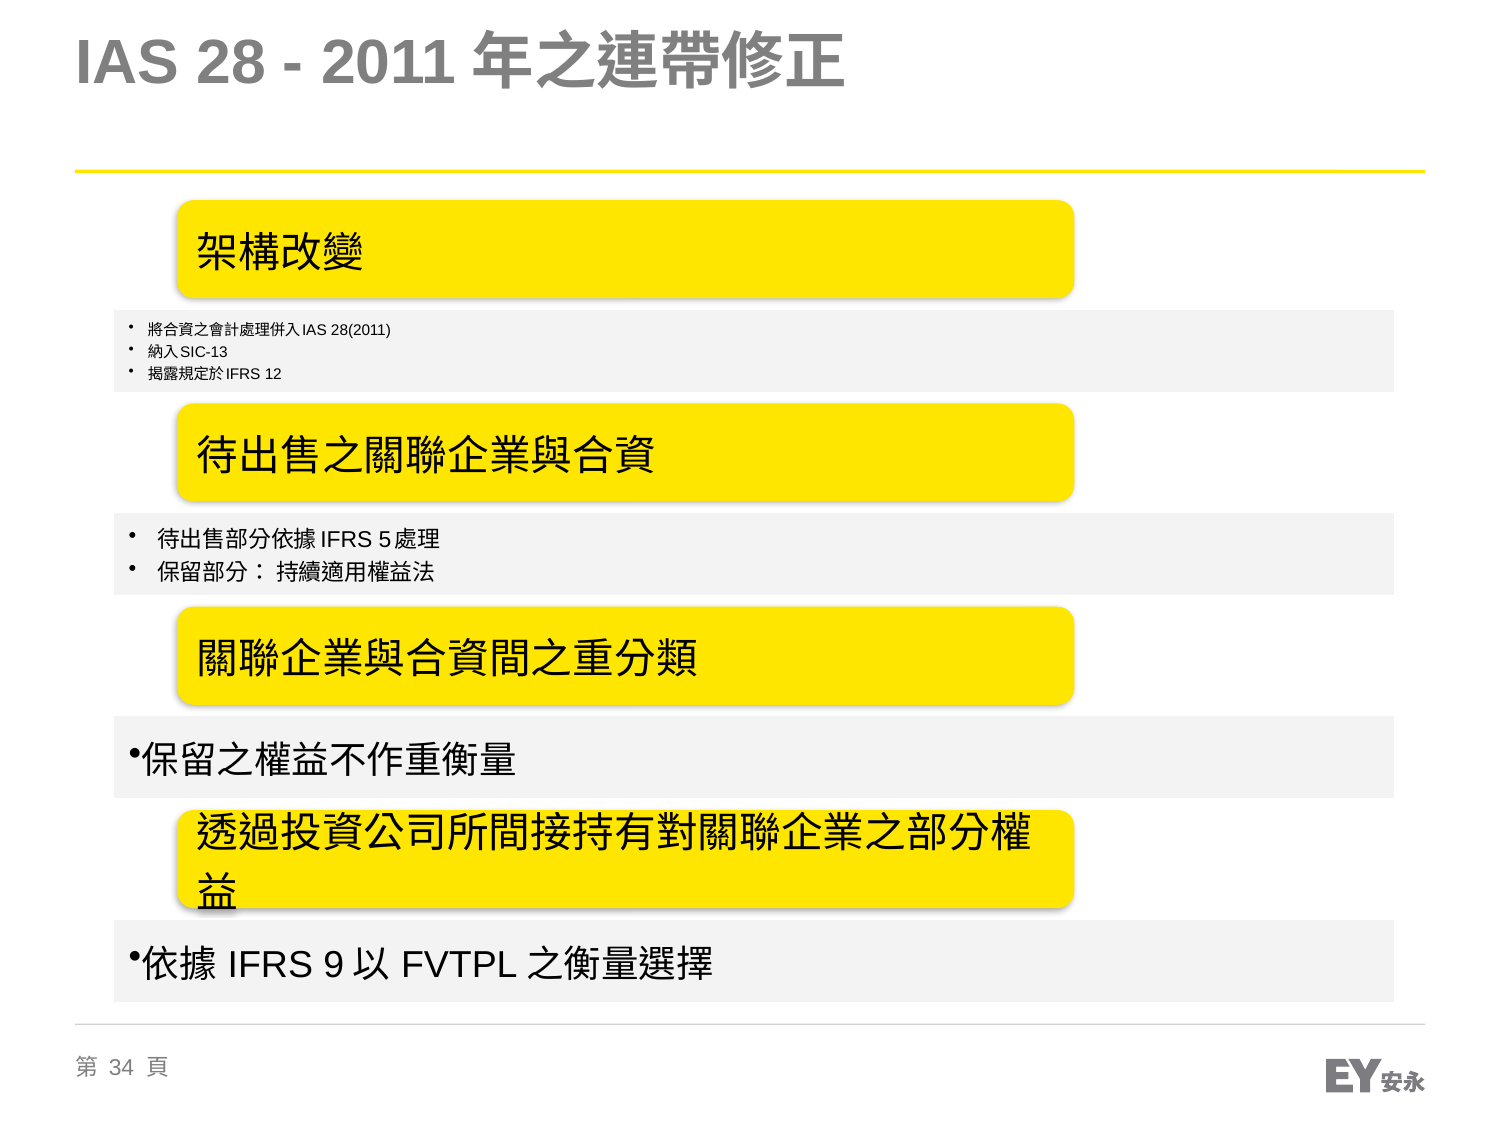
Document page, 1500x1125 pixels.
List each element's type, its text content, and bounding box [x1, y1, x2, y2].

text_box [112, 189, 1395, 1003]
title IAS 28 - 2011年之連帶修正 [75, 33, 1425, 175]
